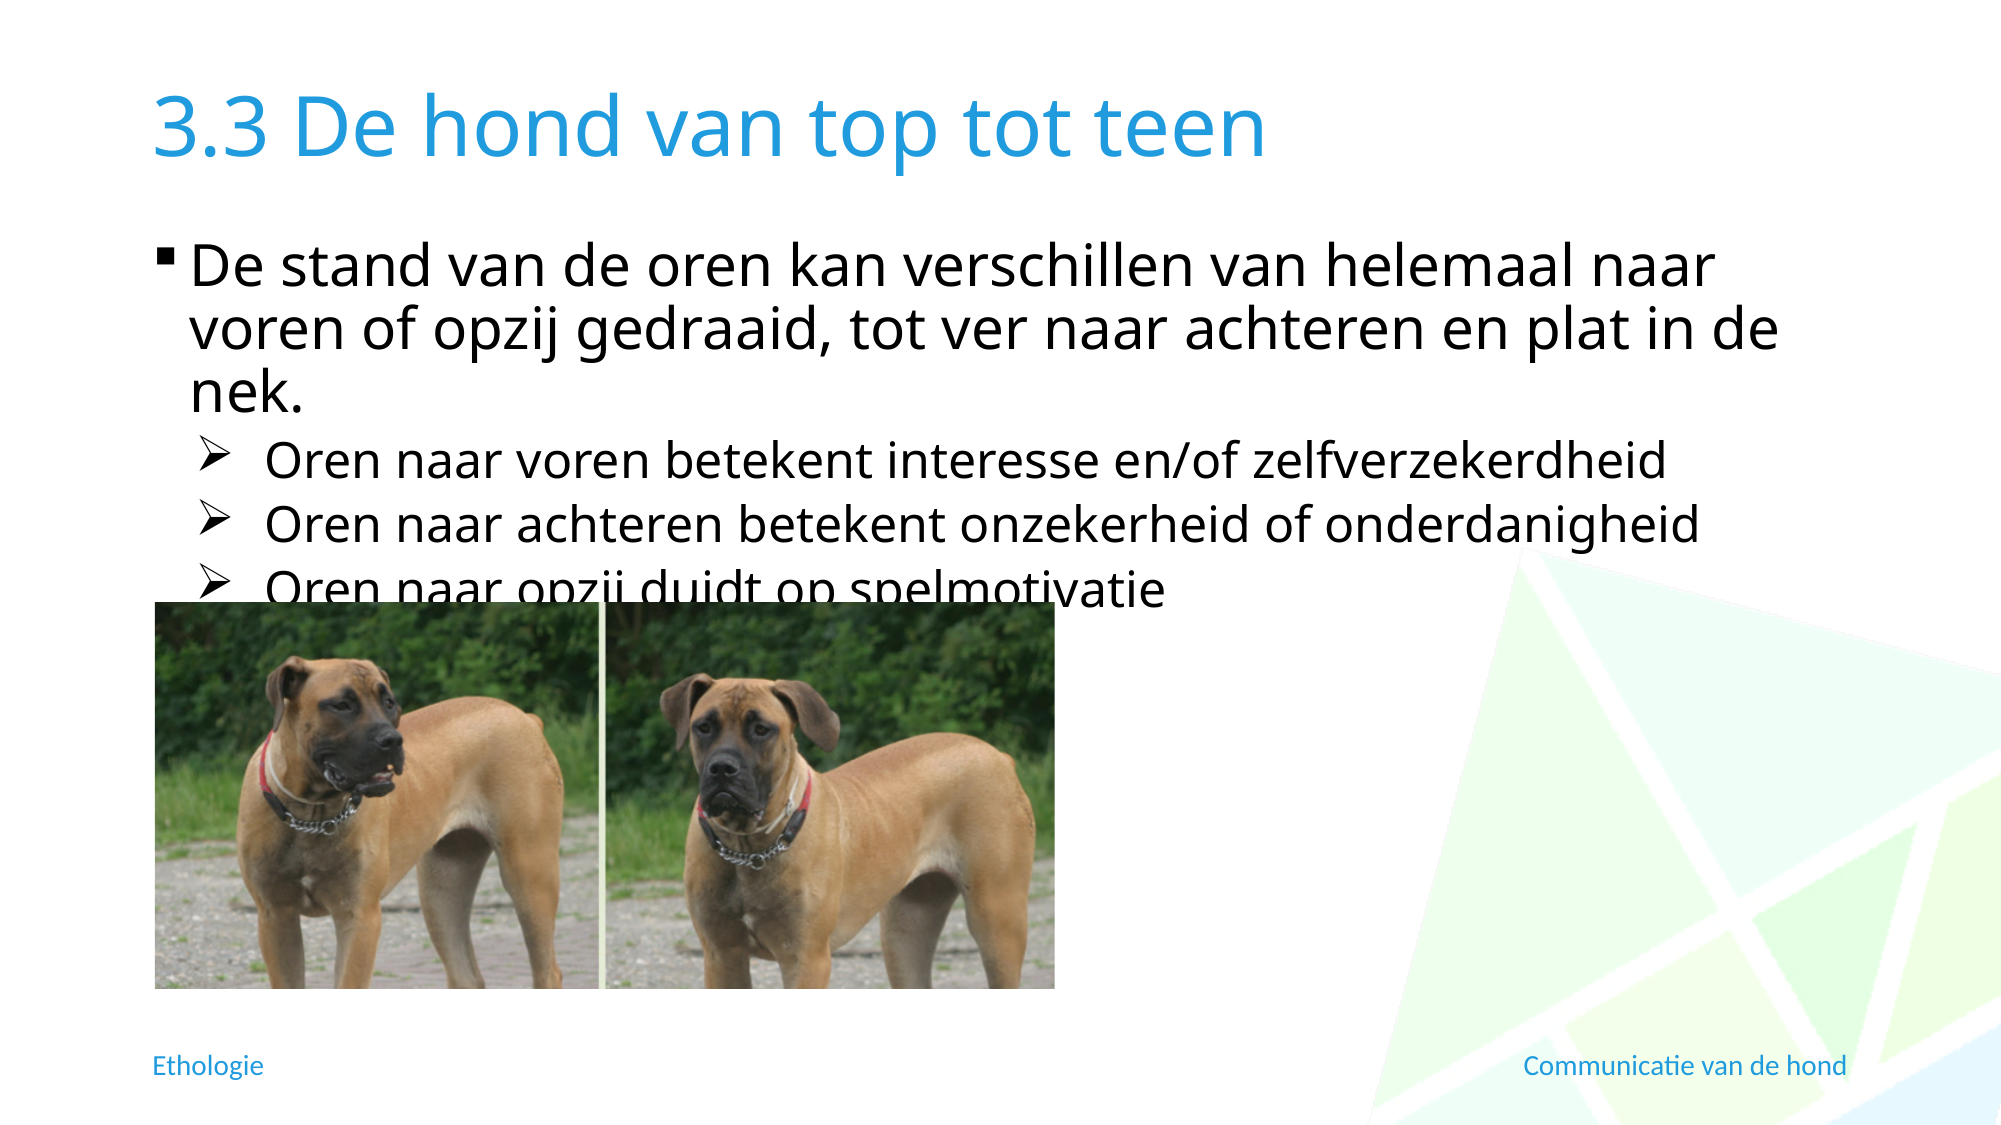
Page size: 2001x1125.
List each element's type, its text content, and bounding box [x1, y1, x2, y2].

title 3.3 De hond van top tot teen [137, 59, 1863, 200]
list Ethologie [137, 1042, 588, 1103]
list Communicatie van de hond [1412, 1042, 1863, 1103]
picture [154, 602, 1055, 989]
list De stand van de oren kan verschillen van helemaal naar voren of opzij gedraaid, tot ver naar achteren en plat in de nek. Oren naar voren betekent interesse en/of zelfverzekerdheid Oren naar achteren betekent onzekerheid of onderdanigheid Oren naar opzij duidt op spelmotivatie [137, 228, 1863, 1014]
